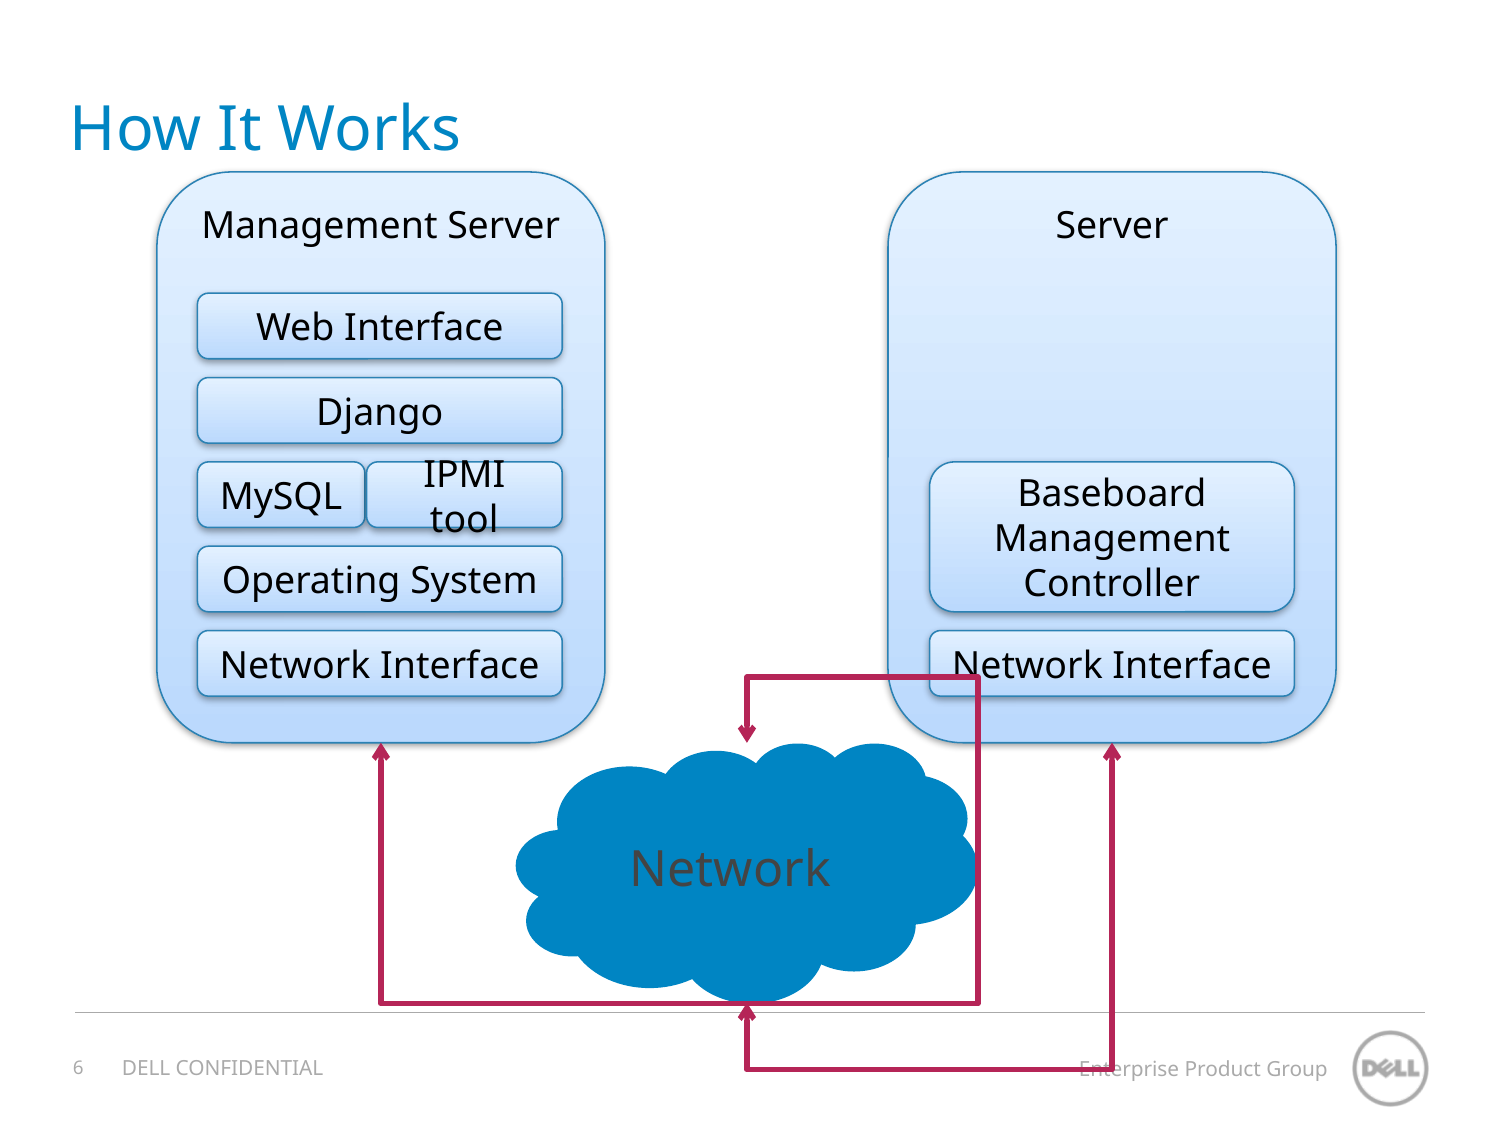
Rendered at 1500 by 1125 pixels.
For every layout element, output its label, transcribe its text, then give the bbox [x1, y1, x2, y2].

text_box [197, 292, 563, 697]
text_box Server [887, 171, 1337, 744]
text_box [977, 742, 1113, 873]
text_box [380, 742, 518, 873]
text_box Network Interface [928, 629, 1296, 697]
title How It Works [69, 5, 1422, 164]
text_box Network [516, 741, 979, 1006]
slide_number 6 [72, 1056, 116, 1082]
footer DELL CONFIDENTIAL [121, 1054, 432, 1080]
text_box Management Server [156, 171, 606, 744]
picture [1343, 1021, 1438, 1116]
text_box Baseboard Management Controller [928, 461, 1296, 613]
